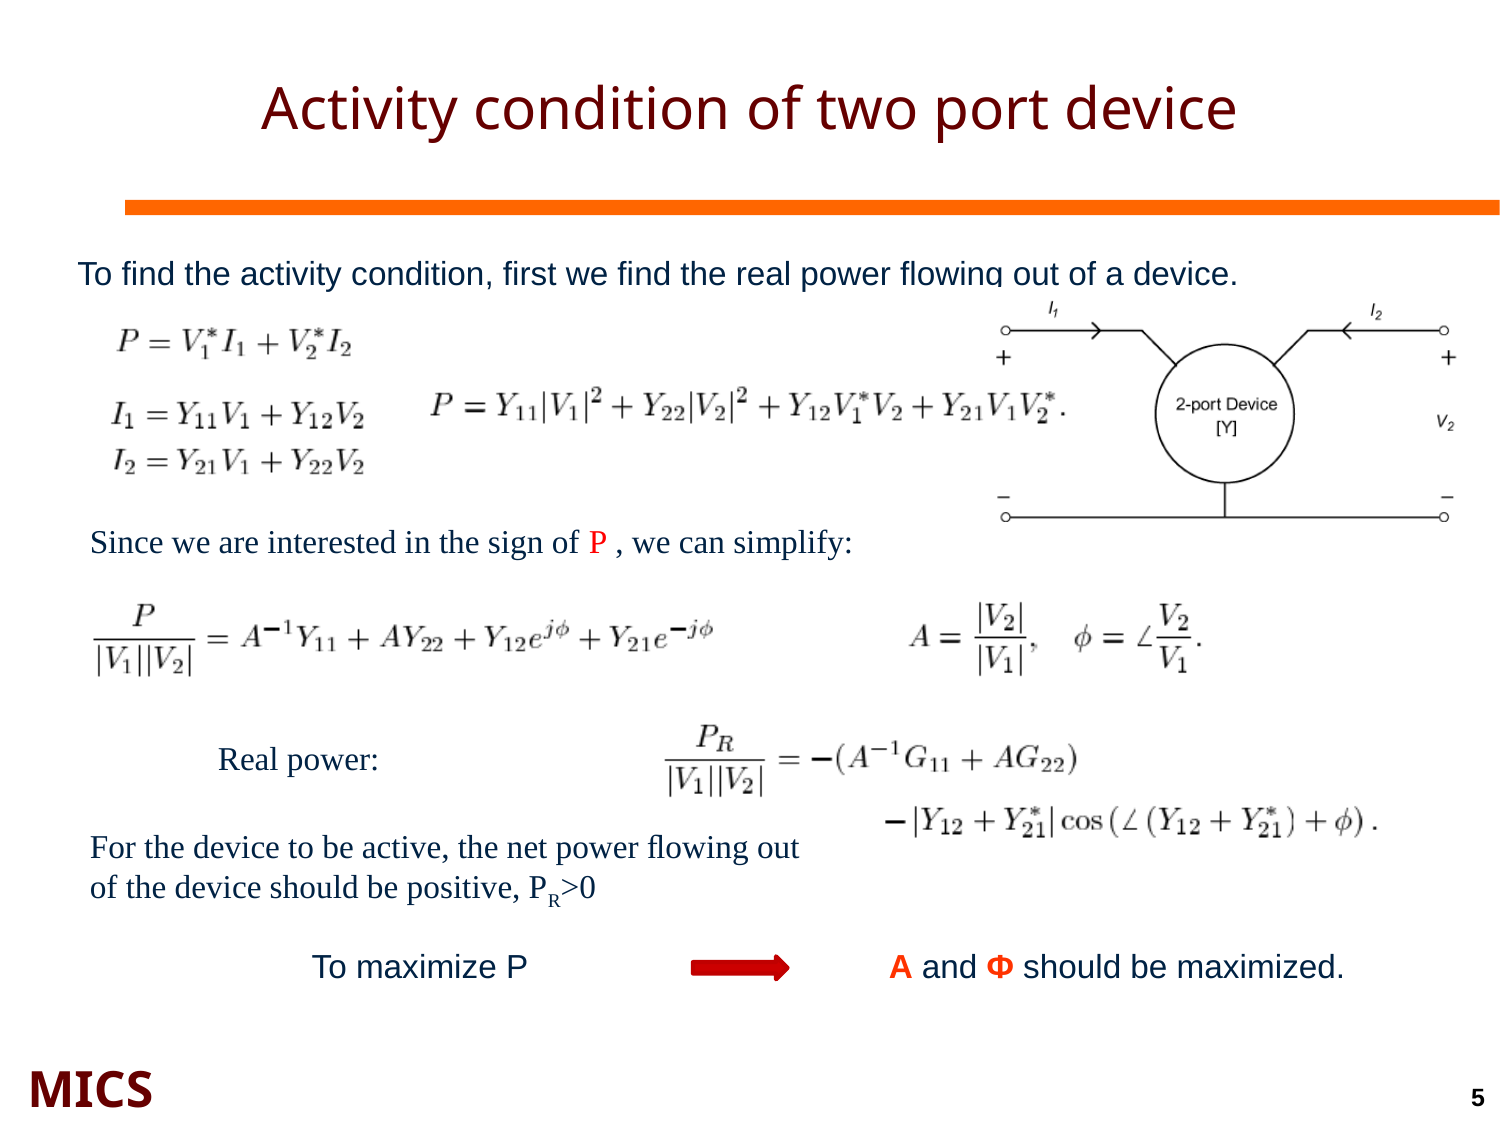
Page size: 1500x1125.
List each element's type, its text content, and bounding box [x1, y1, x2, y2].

picture [87, 312, 368, 373]
text_box For the device to be active, the net power ﬂowing out of the device should be positive, PR>0 [74, 818, 825, 919]
text_box Real power: [203, 729, 599, 785]
slide_number 5 [1425, 1067, 1500, 1125]
title Activity condition of two port device [112, 12, 1388, 201]
text_box Since we are interested in the sign of P , we can simplify: [75, 512, 1001, 568]
picture [662, 711, 1390, 867]
text_box To maximize P A and Φ should be maximized. [75, 937, 1461, 993]
text_box To ﬁnd the activity condition, ﬁrst we ﬁnd the real power ﬂowing out of a device. [62, 224, 1450, 300]
picture [412, 287, 1478, 538]
text_box [692, 956, 788, 980]
picture [887, 582, 1207, 707]
picture [74, 587, 727, 694]
picture [87, 384, 379, 491]
